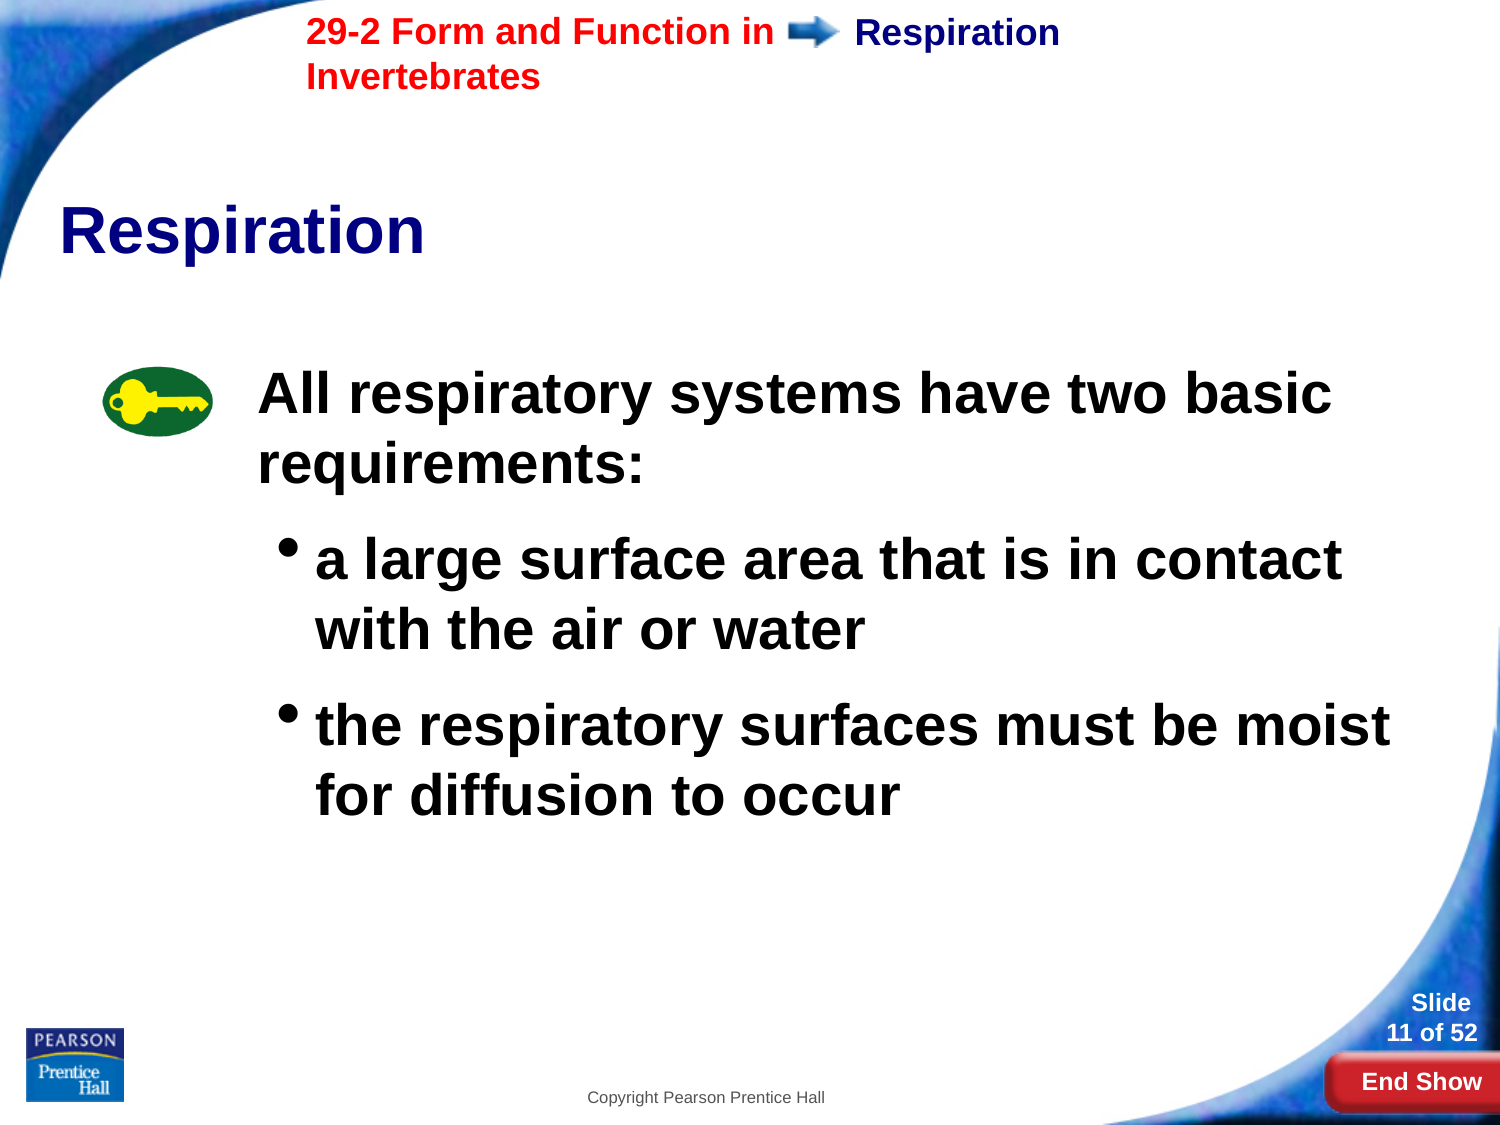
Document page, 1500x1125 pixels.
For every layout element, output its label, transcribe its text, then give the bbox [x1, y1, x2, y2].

list Respiration All respiratory systems have two basic requirements: a large surface area that is in contact with the air or water the respiratory surfaces must be moist for diffusion to occur [44, 179, 1444, 1015]
title Respiration [839, 0, 1500, 76]
footer Copyright Pearson Prentice Hall [468, 1078, 945, 1105]
picture [0, 0, 1500, 1125]
